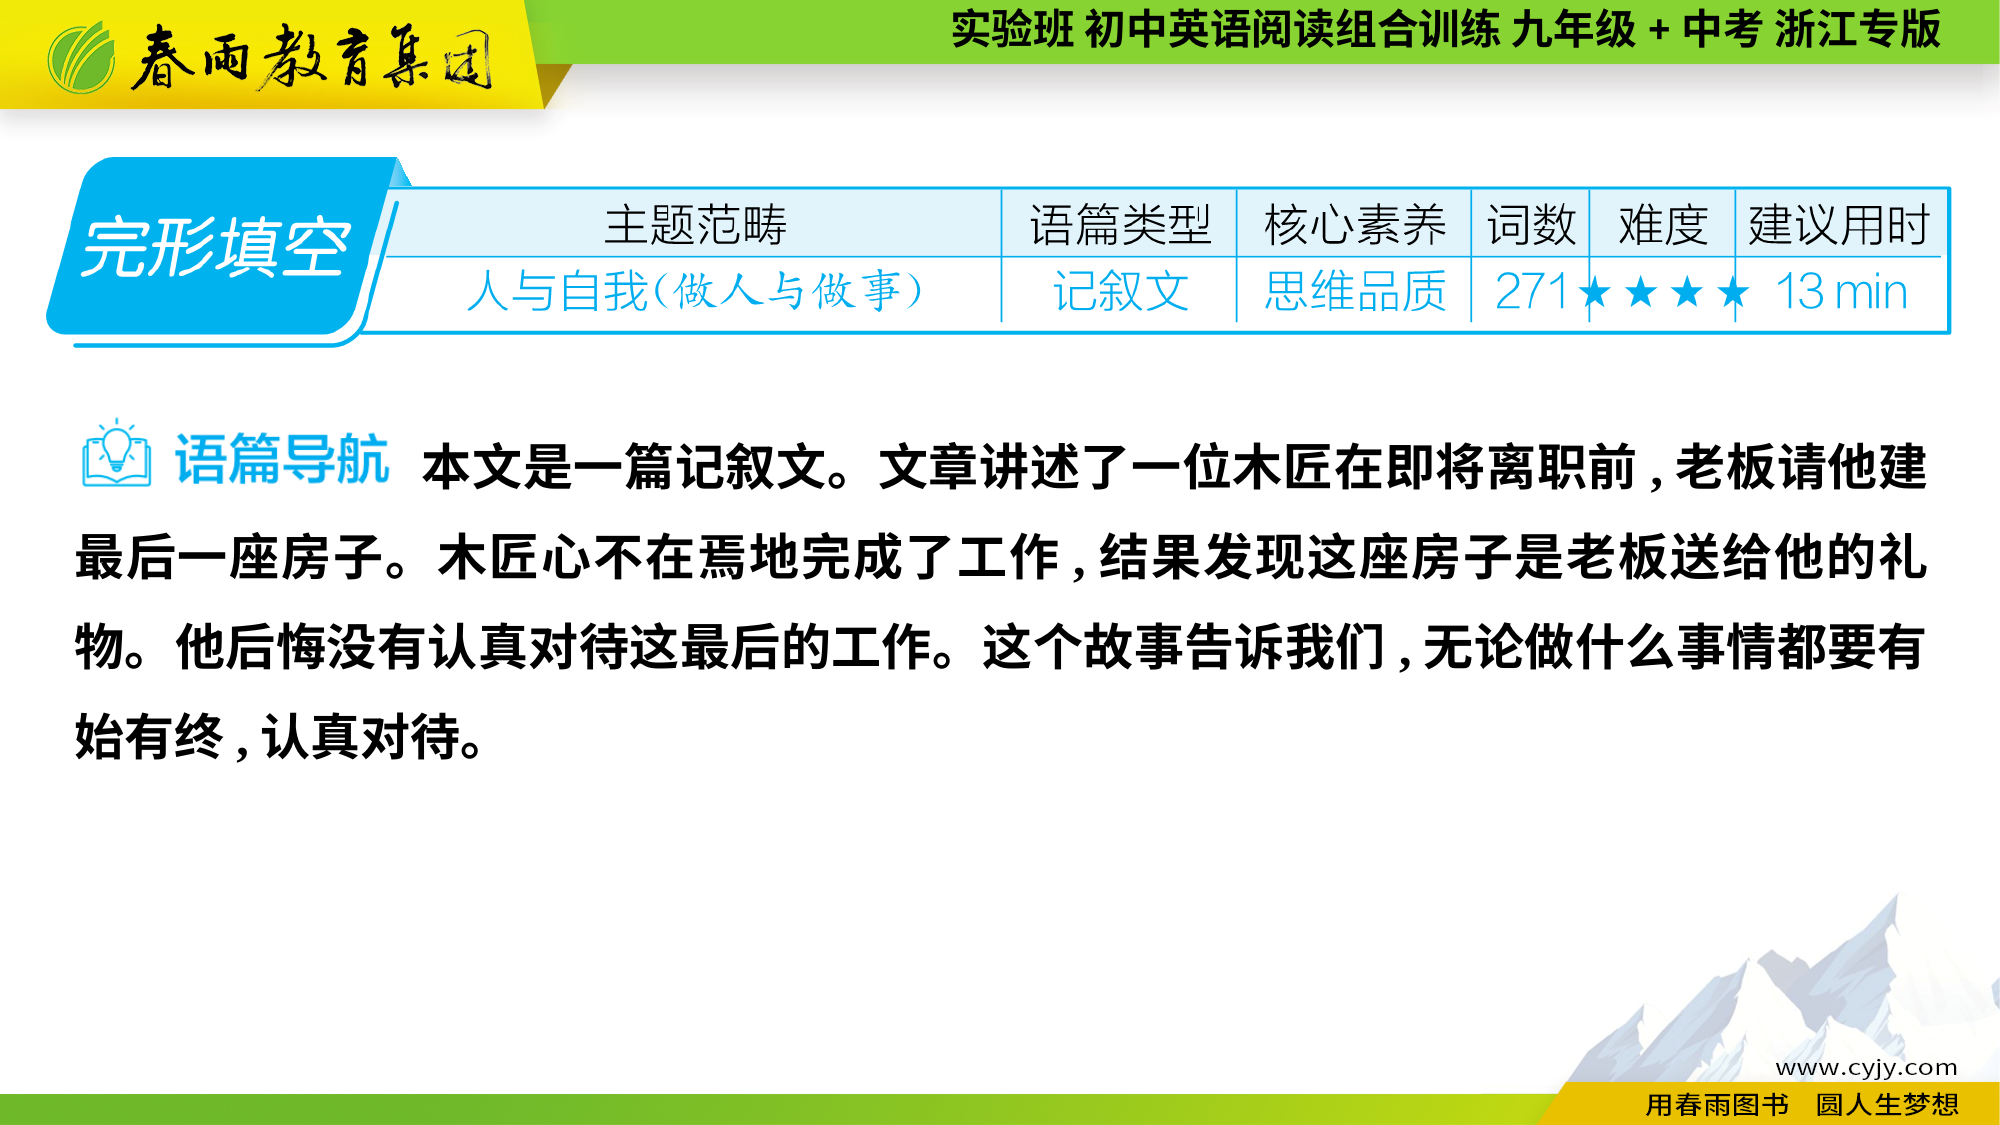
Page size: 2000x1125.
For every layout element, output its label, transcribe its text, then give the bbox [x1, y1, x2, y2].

list 本文是一篇记叙文。文章讲述了一位木匠在即将离职前,老板请他建最后一座房子。木匠心不在焉地完成了工作,结果发现这座房子是老板送给他的礼物。他后悔没有认真对待这最后的工作。这个故事告诉我们,无论做什么事情都要有始有终,认真对待。 [59, 397, 1944, 777]
picture [0, 0, 2000, 1125]
